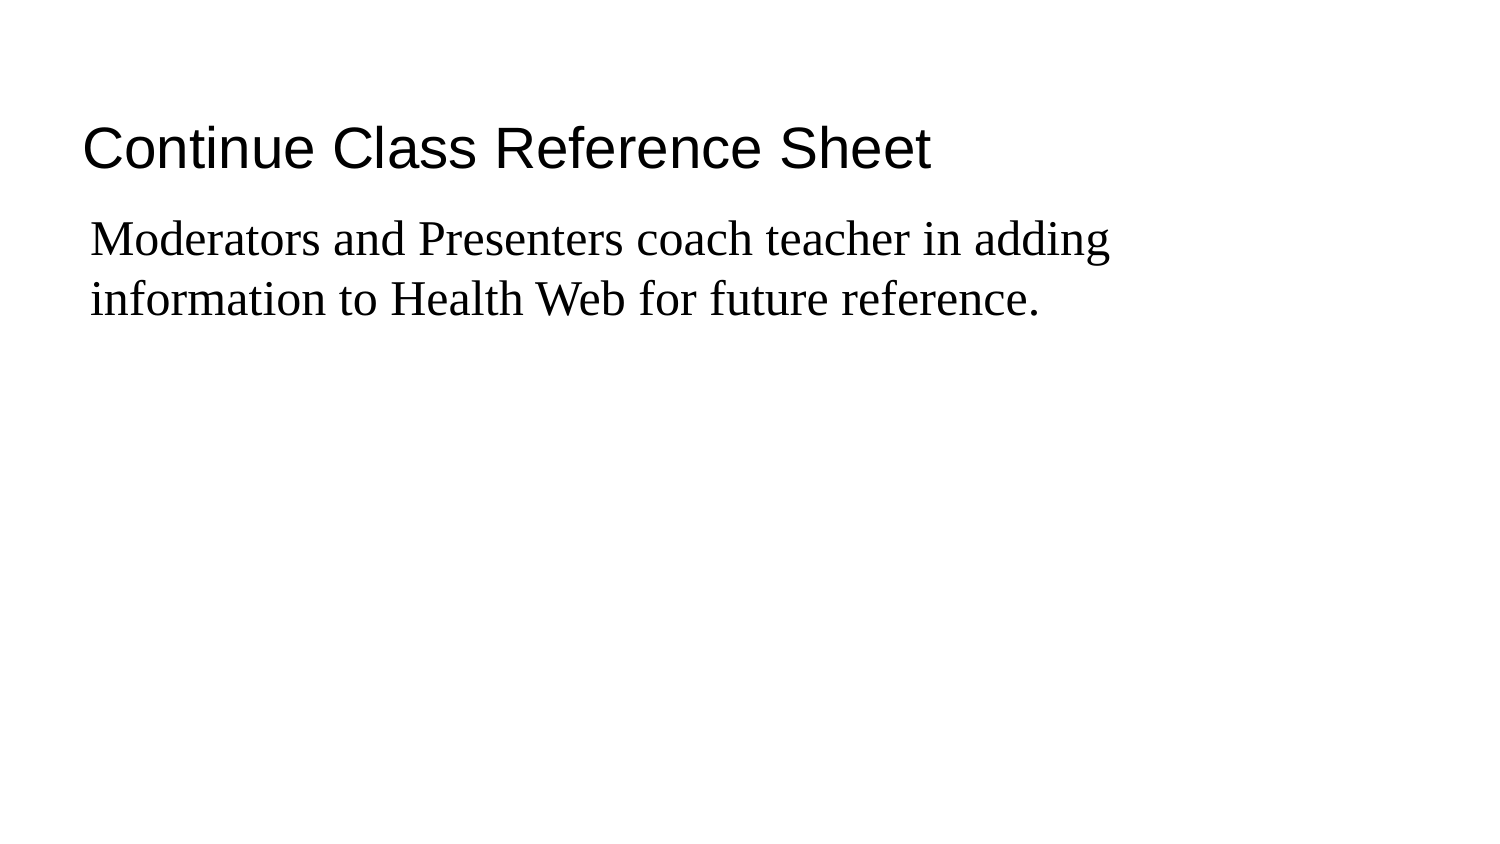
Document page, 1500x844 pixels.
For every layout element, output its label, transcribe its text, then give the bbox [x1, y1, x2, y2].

list Moderators and Presenters coach teacher in adding information to Health Web for future reference. [75, 198, 1263, 795]
title Continue Class Reference Sheet [75, 39, 1263, 181]
